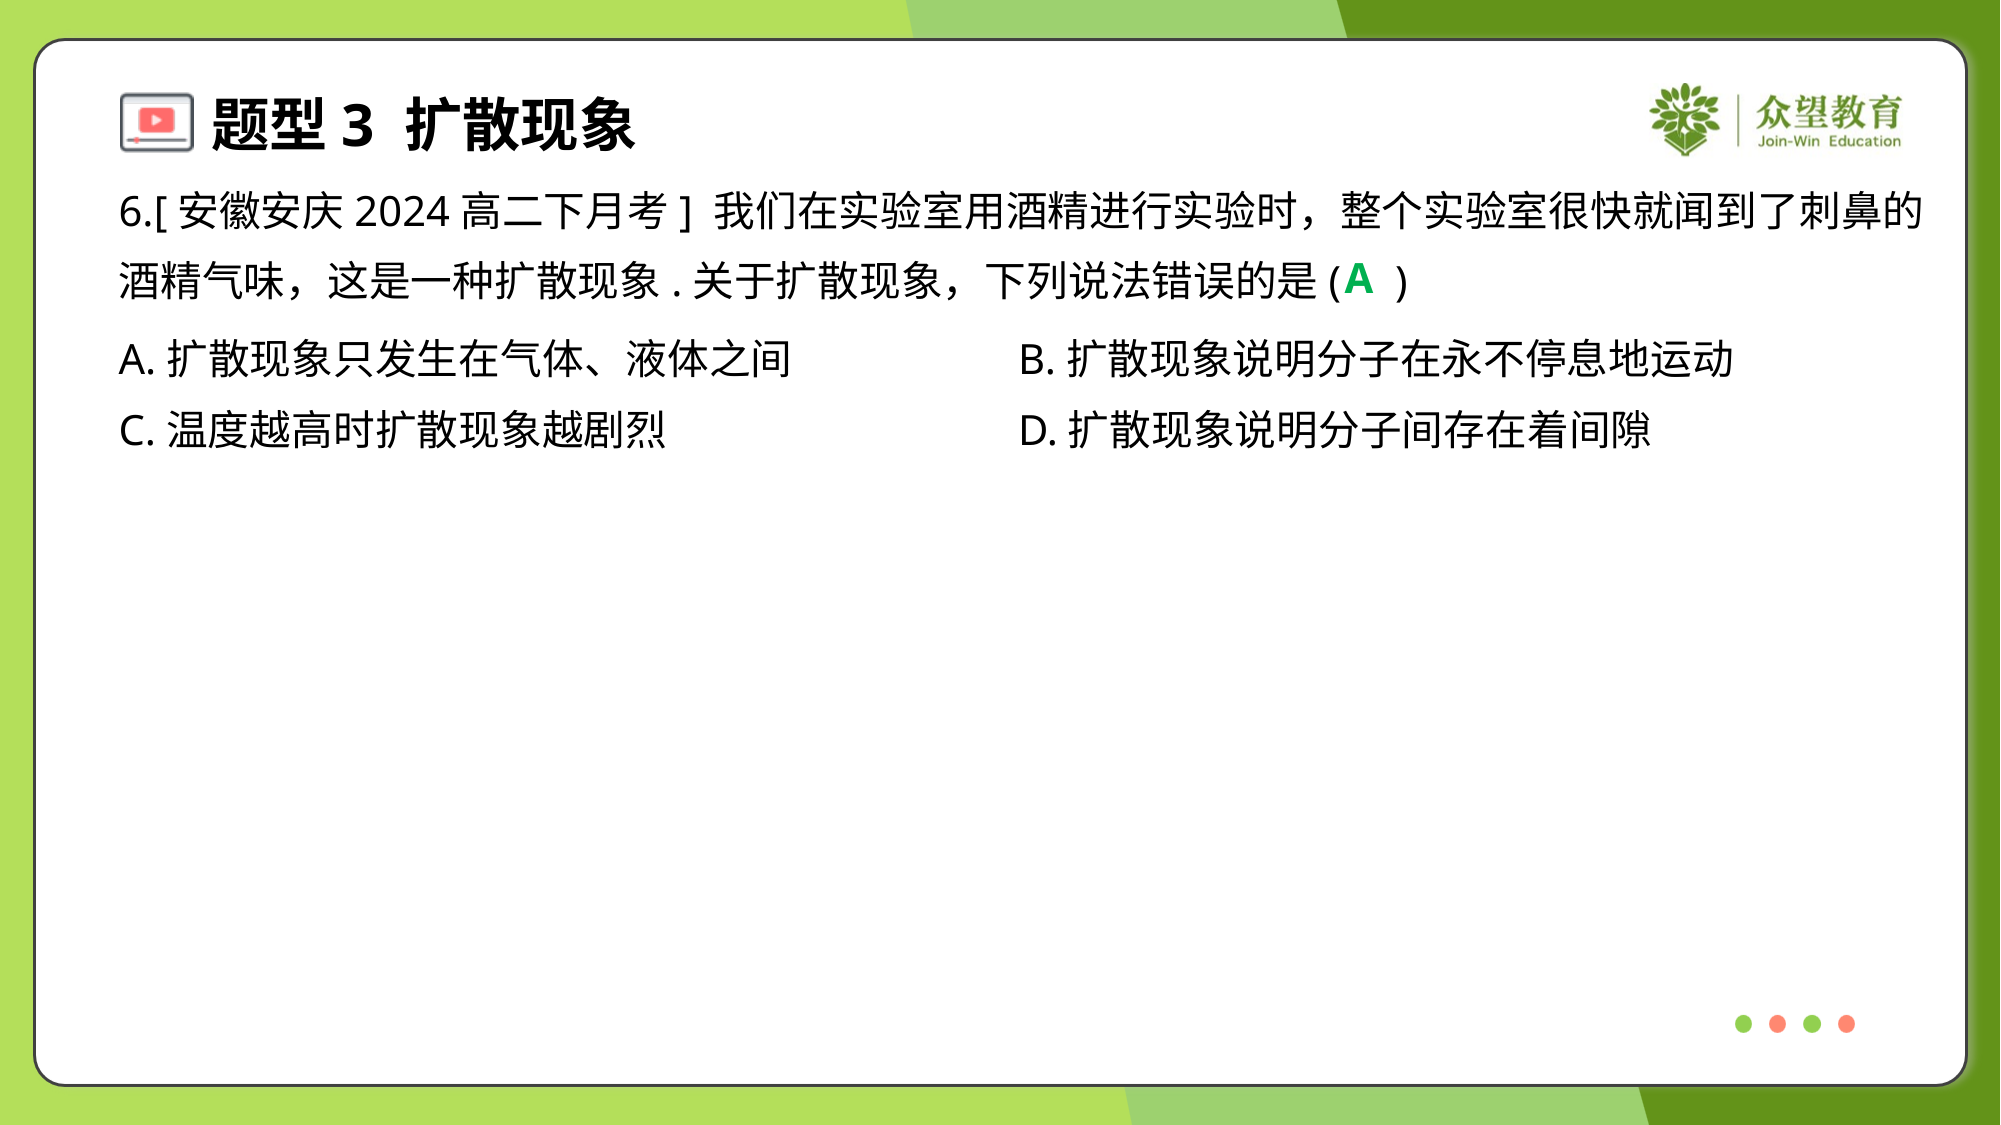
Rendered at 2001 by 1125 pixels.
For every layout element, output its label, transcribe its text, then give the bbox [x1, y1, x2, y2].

picture [0, 0, 2000, 1125]
text_box A [1328, 231, 1390, 296]
text_box 6.[安徽安庆2024高二下月考] 我们在实验室用酒精进行实验时，整个实验室很快就闻到了刺鼻的 酒精气味，这是一种扩散现象.关于扩散现象，下列说法错误的是( ) [118, 159, 1883, 298]
text_box A.扩散现象只发生在气体、液体之间 B.扩散现象说明分子在永不停息地运动 C.温度越高时扩散现象越剧烈 D.扩散现象说明分子间存在着间隙 [118, 307, 1883, 447]
